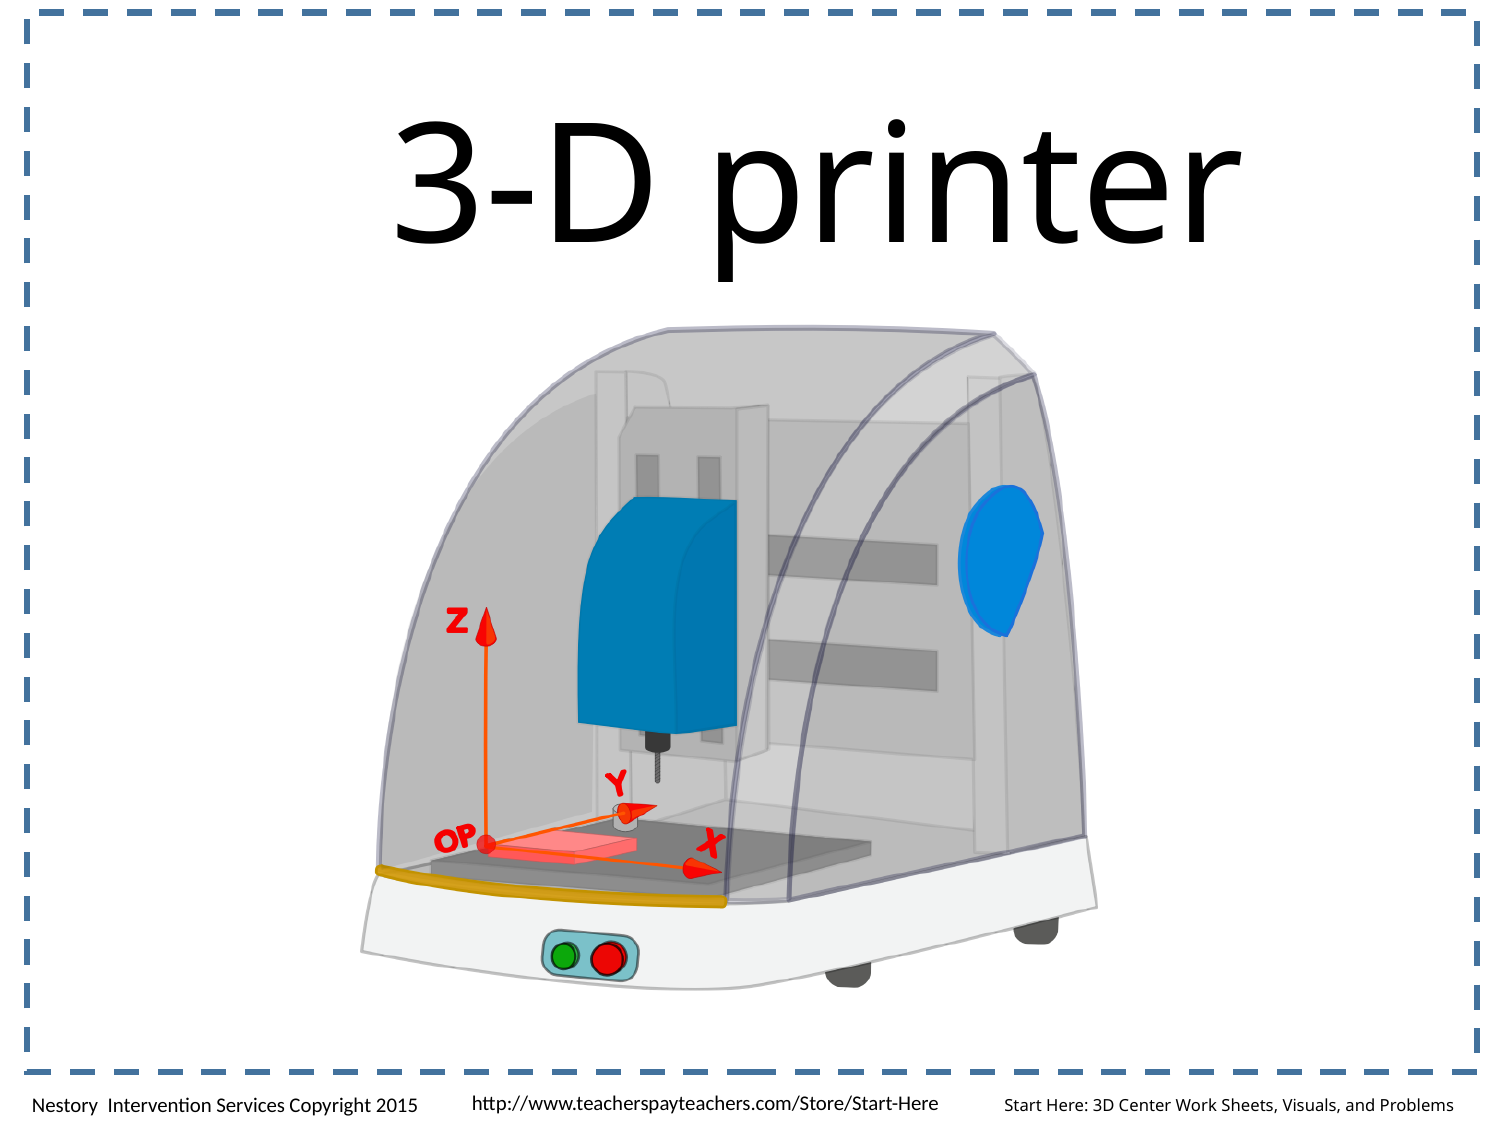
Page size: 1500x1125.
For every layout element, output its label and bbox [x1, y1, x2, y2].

text_box [13, 1067, 1500, 1125]
picture [360, 324, 1098, 991]
text_box [26, 11, 1478, 1067]
